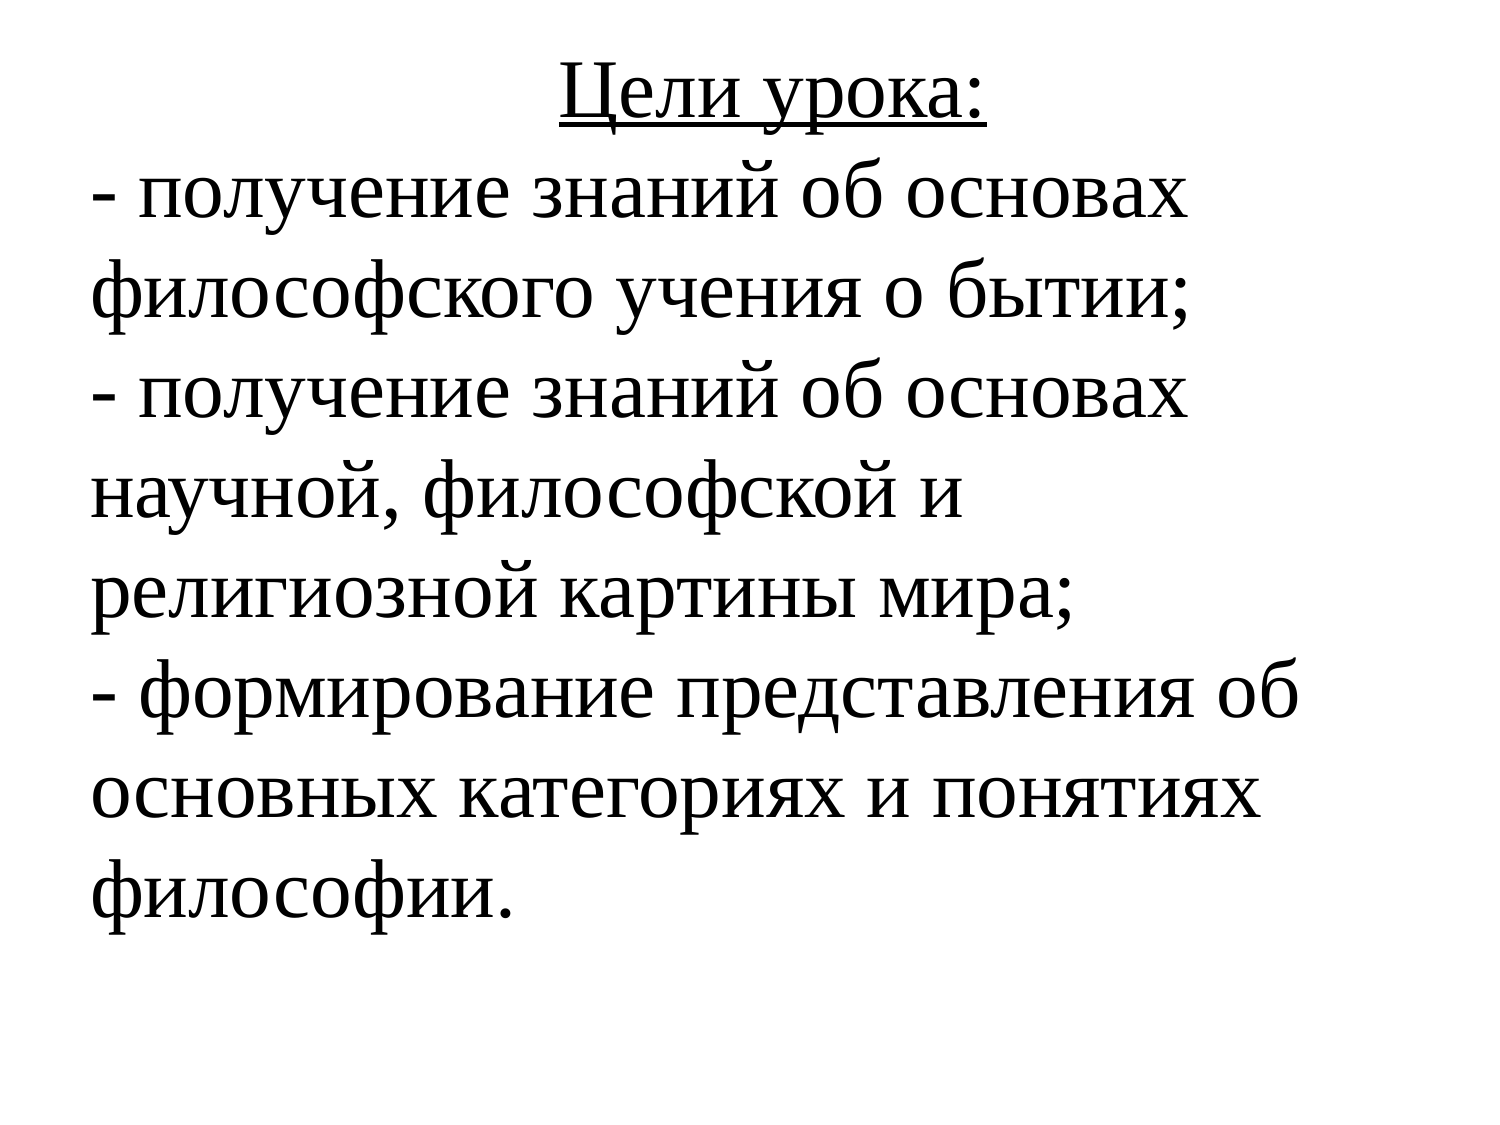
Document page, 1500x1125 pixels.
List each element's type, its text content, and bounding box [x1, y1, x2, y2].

title Цели урока: - получение знаний об основах философского учения о бытии; - получение знаний об основах научной, философской и религиозной картины мира; - формирование представления об основных категориях и понятиях философии. [75, 45, 1425, 1024]
